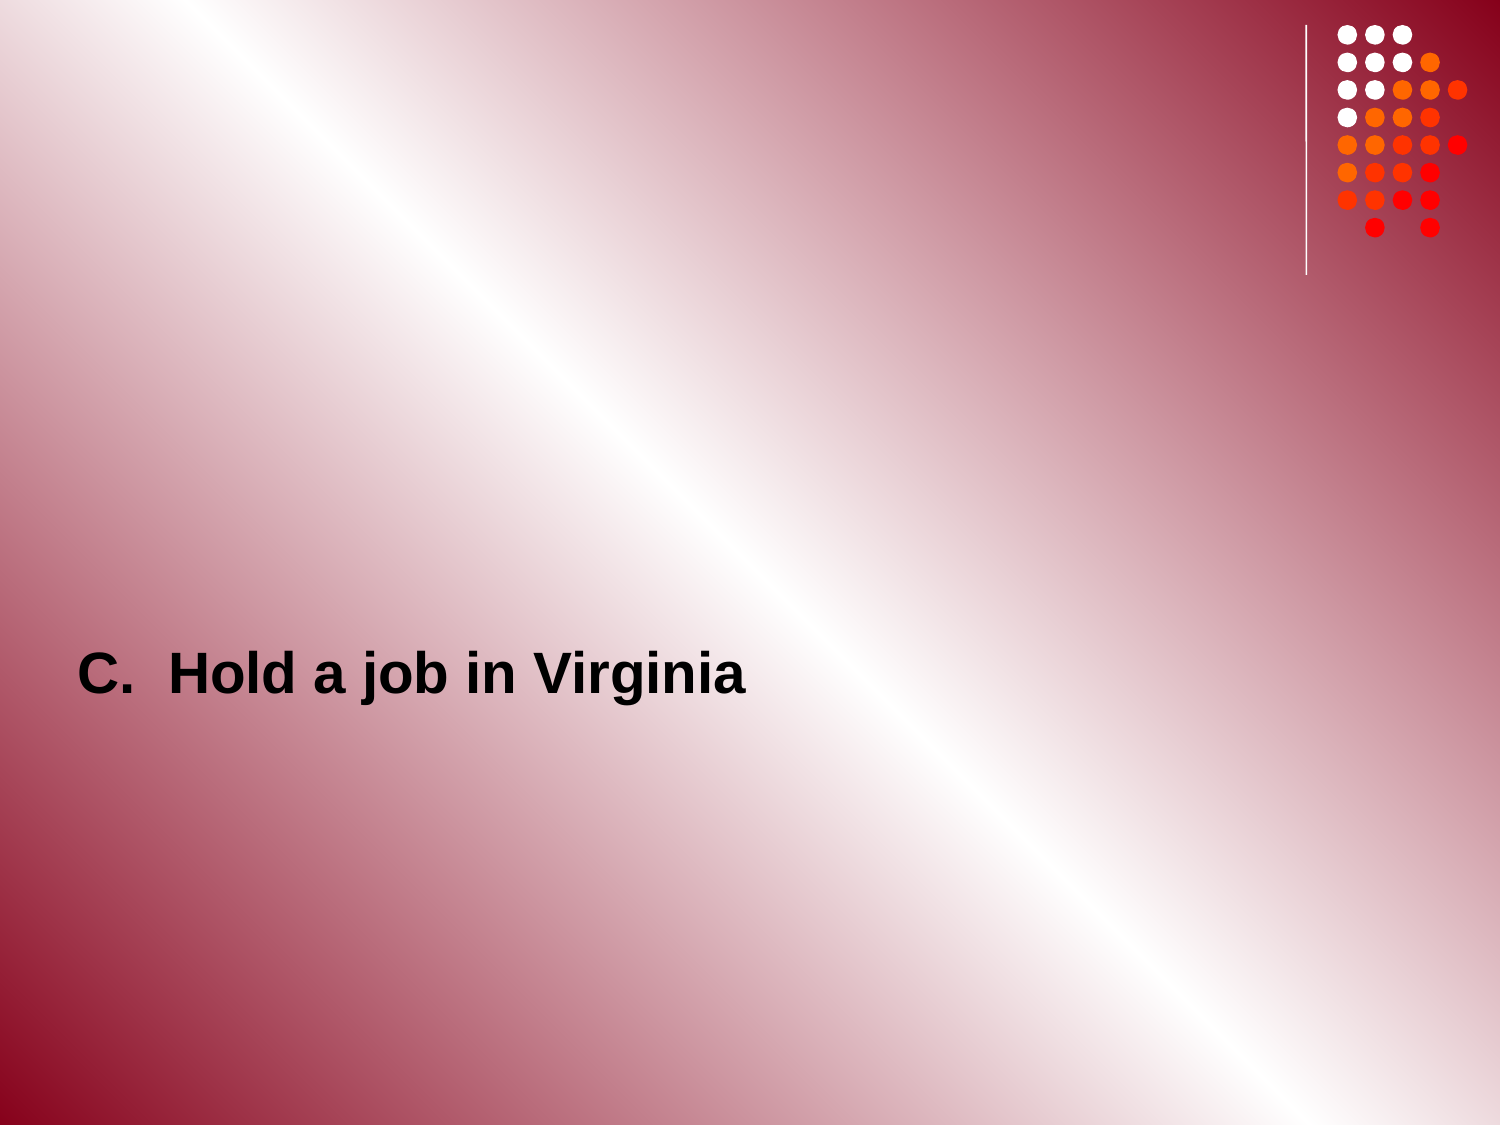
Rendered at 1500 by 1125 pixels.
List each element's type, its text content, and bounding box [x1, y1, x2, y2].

title C. Hold a job in Virginia [62, 500, 1463, 713]
